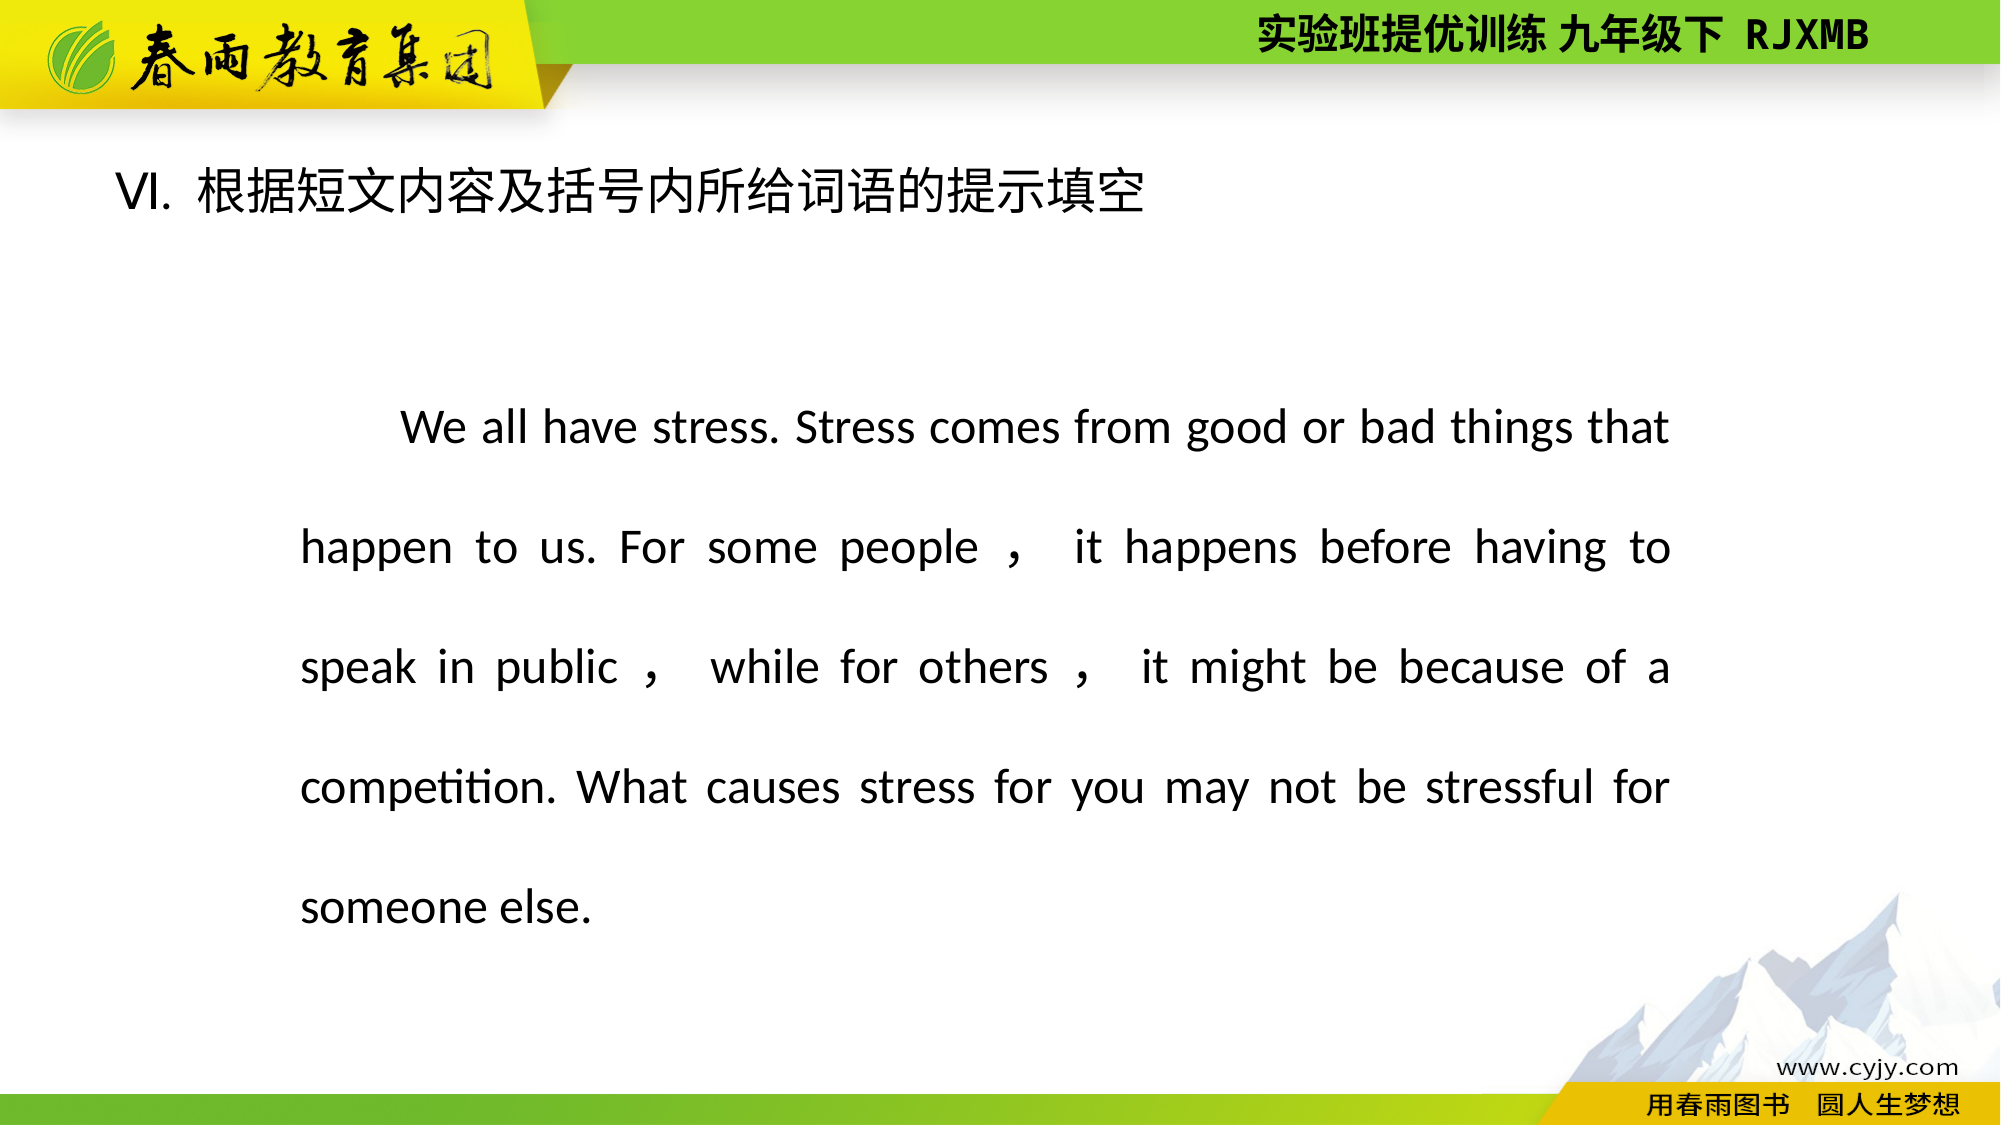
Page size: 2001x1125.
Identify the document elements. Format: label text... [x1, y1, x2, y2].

text_box Ⅵ. 根据短文内容及括号内所给词语的提示填空 [0, 91, 1227, 227]
picture [0, 0, 2001, 1125]
text_box We all have stress. Stress comes from good or bad things that happen to us. For some people，it happens before having to speak in public，while for others，it might be because of a competition. What causes stress for you may not be stressful for someone else. [285, 325, 1687, 941]
